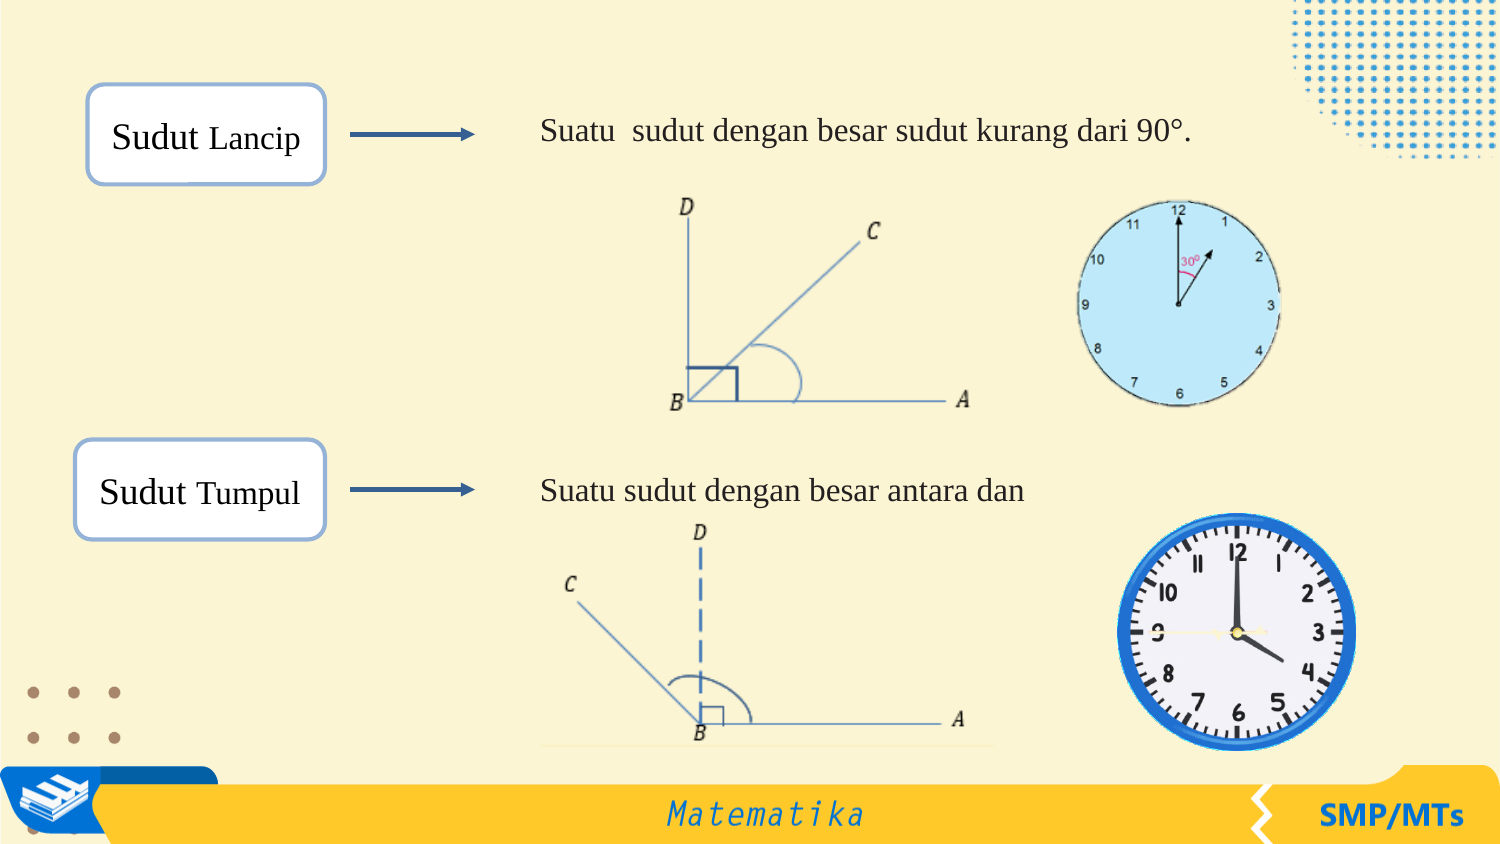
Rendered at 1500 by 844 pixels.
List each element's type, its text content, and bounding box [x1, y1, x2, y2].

text_box Suatu sudut dengan besar sudut kurang dari 90°. [525, 100, 1325, 155]
picture [0, 0, 1500, 844]
text_box Sudut Tumpul [72, 437, 328, 542]
text_box Sudut Lancip [85, 82, 328, 187]
